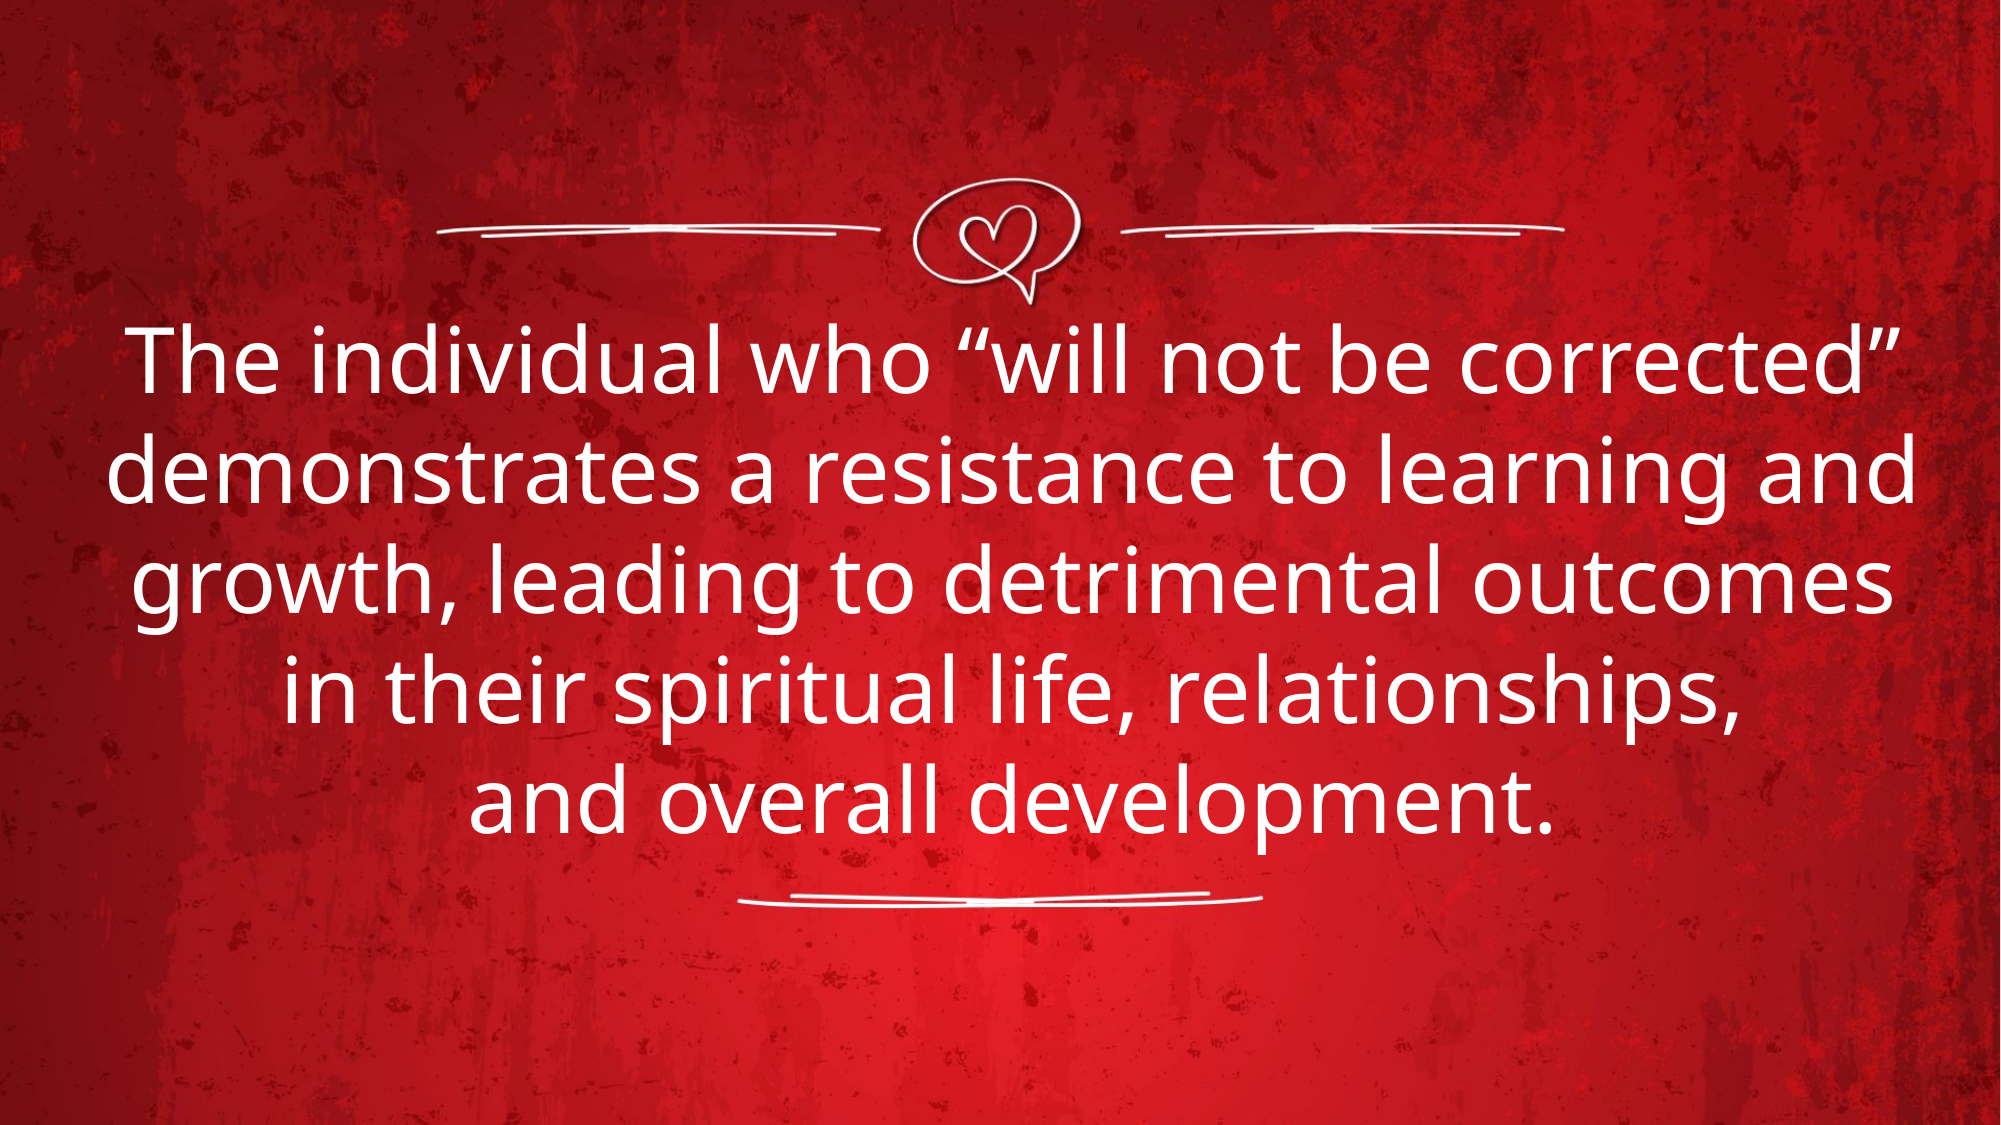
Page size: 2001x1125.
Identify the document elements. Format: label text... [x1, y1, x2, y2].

title The individual who “will not be corrected” demonstrates a resistance to learning and growth, leading to detrimental outcomes in their spiritual life, relationships, and overall development. [85, 177, 1942, 860]
picture [0, 0, 2001, 1125]
